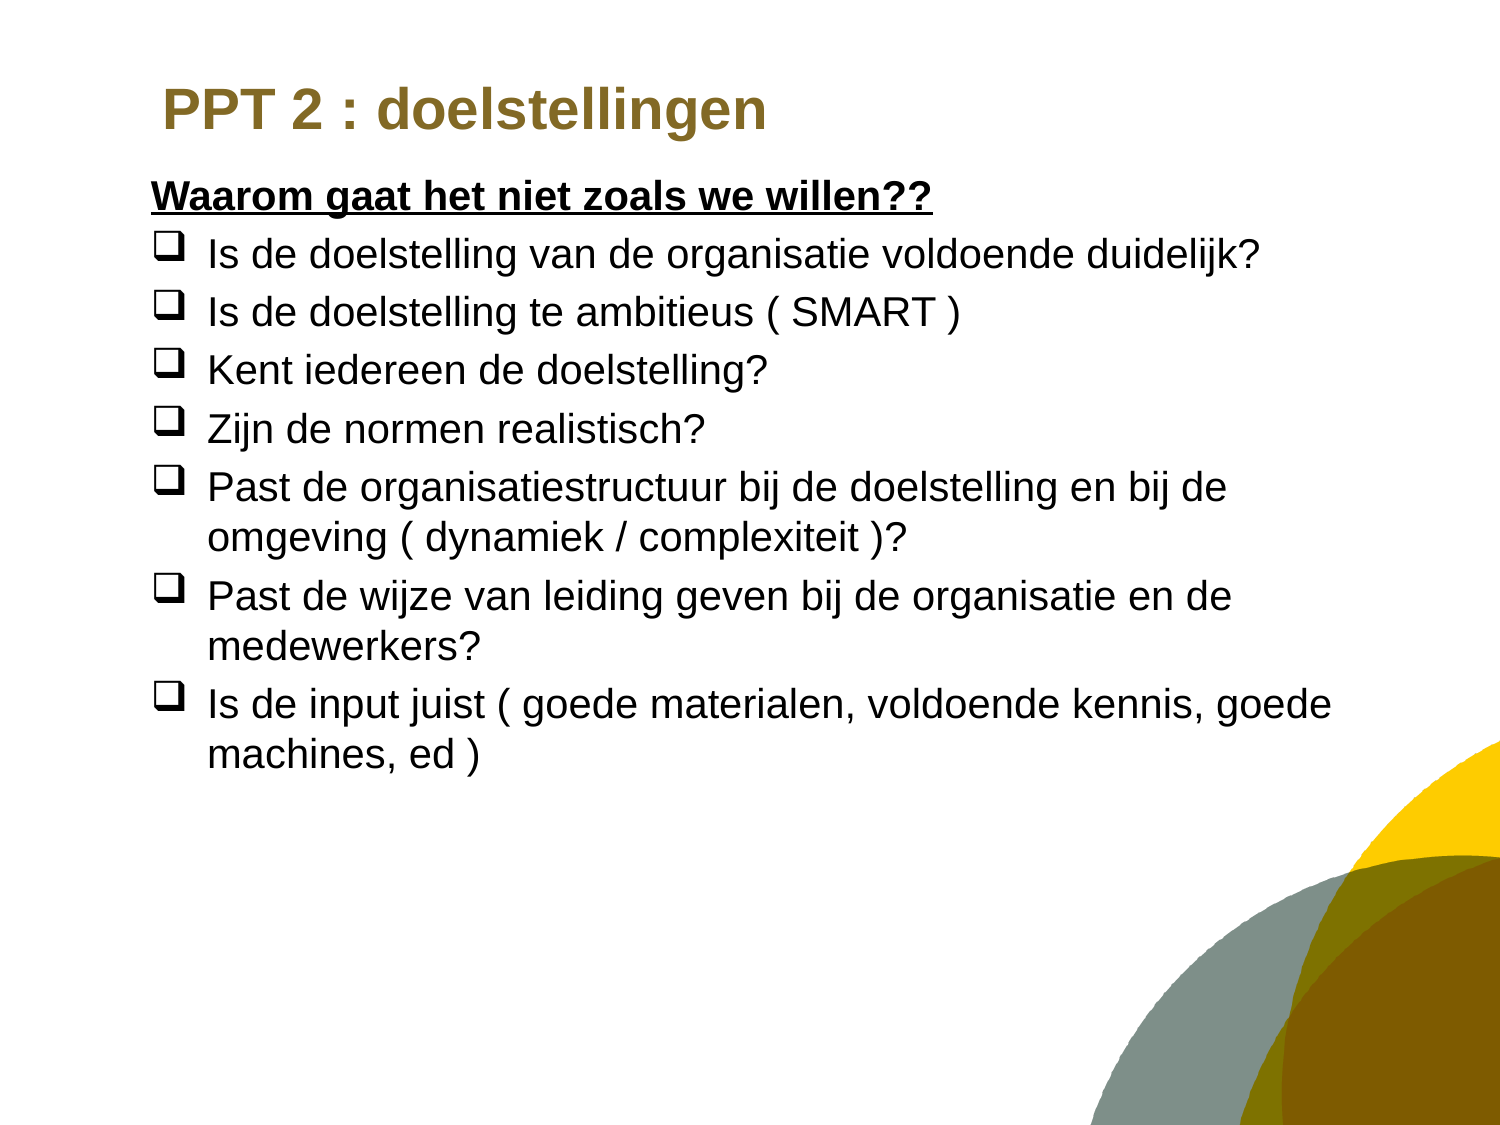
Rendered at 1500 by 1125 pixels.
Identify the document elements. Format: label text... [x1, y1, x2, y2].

title PPT 2 : doelstellingen [147, 54, 1414, 149]
list Waarom gaat het niet zoals we willen?? Is de doelstelling van de organisatie voldoende duidelijk? Is de doelstelling te ambitieus ( SMART ) Kent iedereen de doelstelling? Zijn de normen realistisch? Past de organisatiestructuur bij de doelstelling en bij de omgeving ( dynamiek / complexiteit )? Past de wijze van leiding geven bij de organisatie en de medewerkers? Is de input juist ( goede materialen, voldoende kennis, goede machines, ed ) [135, 160, 1402, 994]
picture [66, 727, 1500, 1125]
